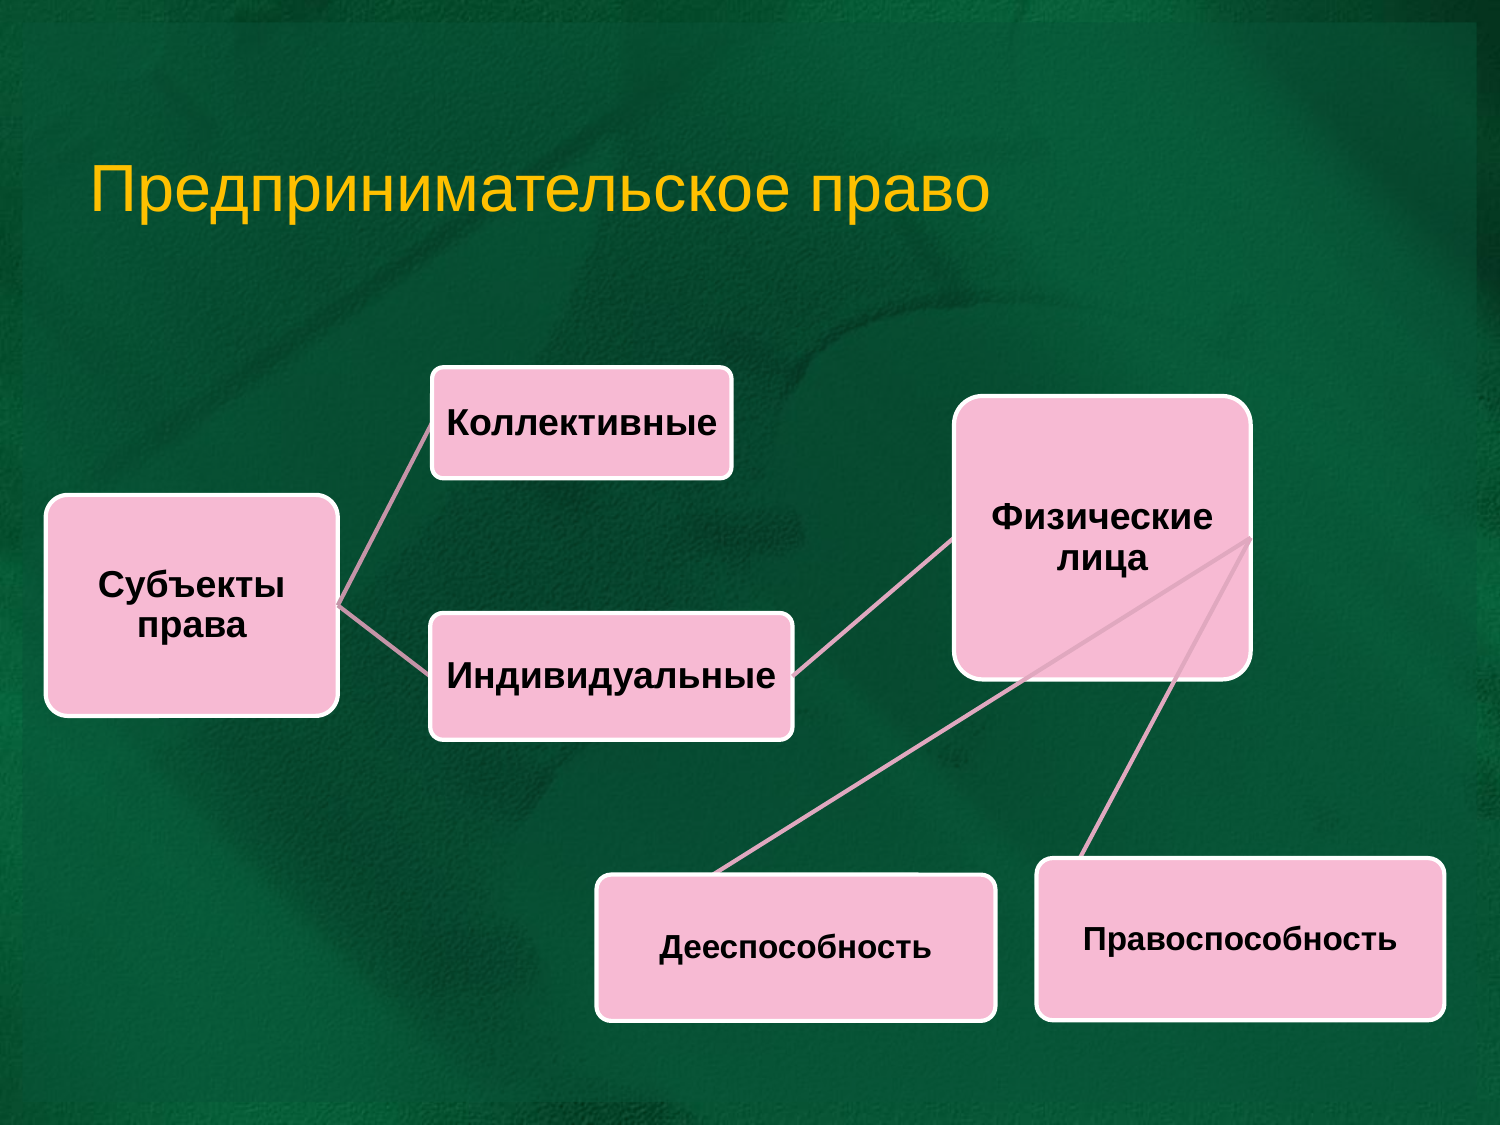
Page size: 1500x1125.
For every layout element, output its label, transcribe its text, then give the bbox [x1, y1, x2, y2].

picture [0, 0, 1500, 1125]
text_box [45, 228, 1500, 1076]
title Предпринимательское право [74, 44, 1425, 227]
